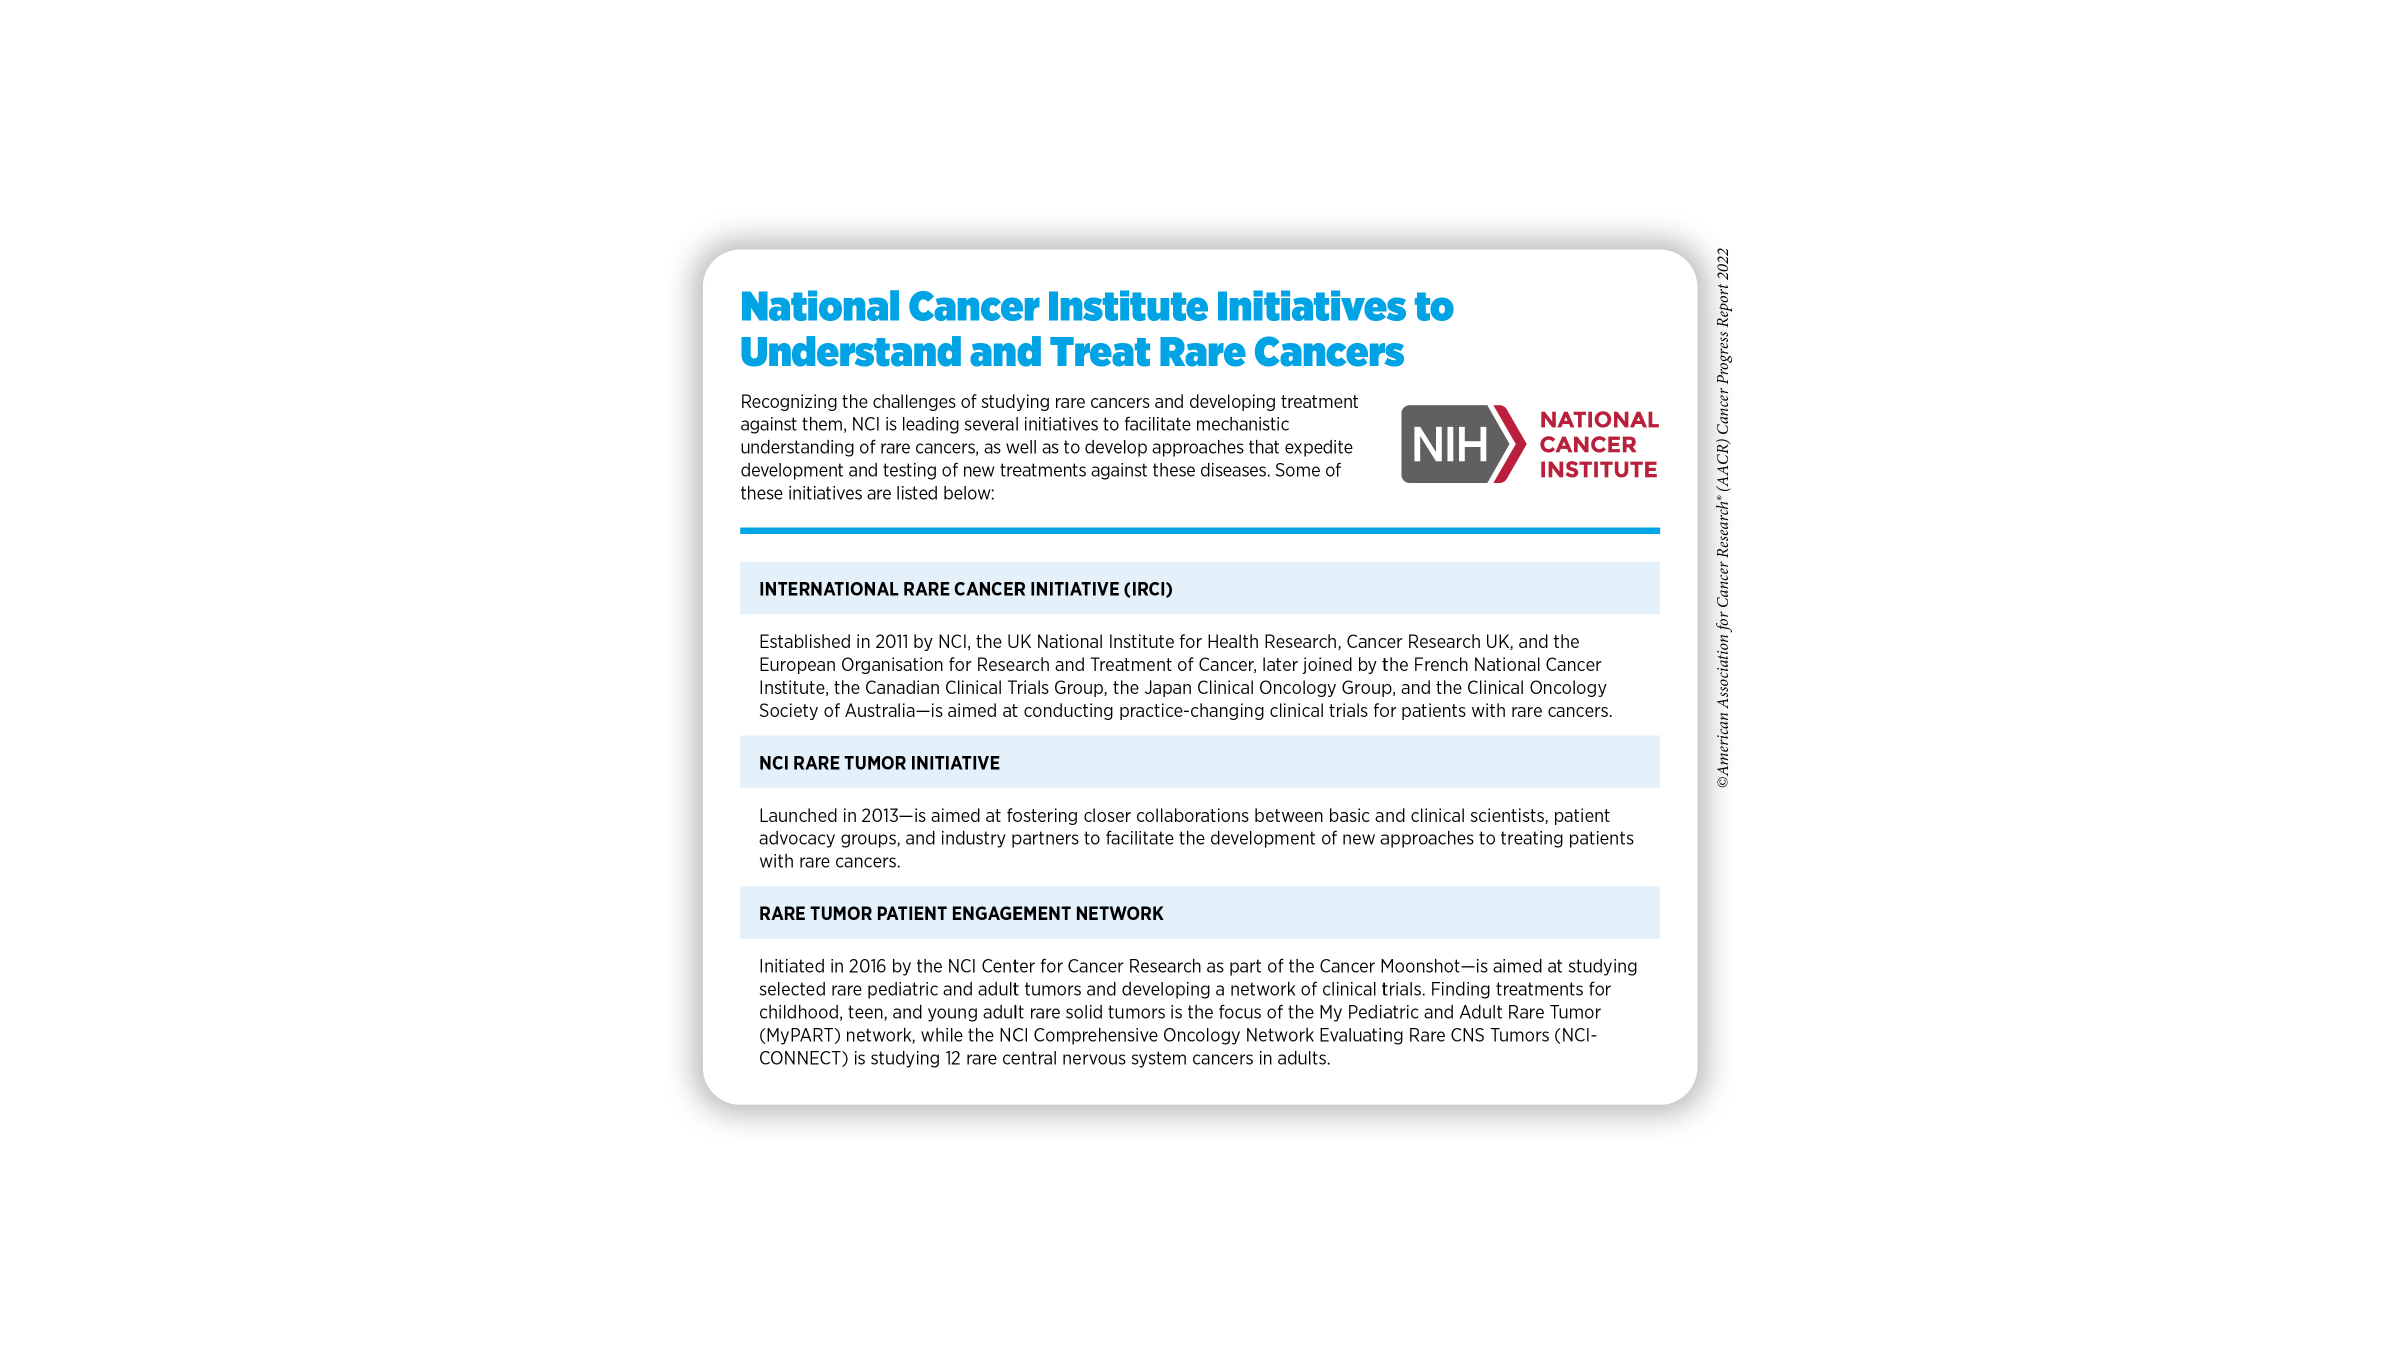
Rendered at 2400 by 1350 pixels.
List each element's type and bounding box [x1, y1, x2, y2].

picture [646, 192, 1754, 1158]
